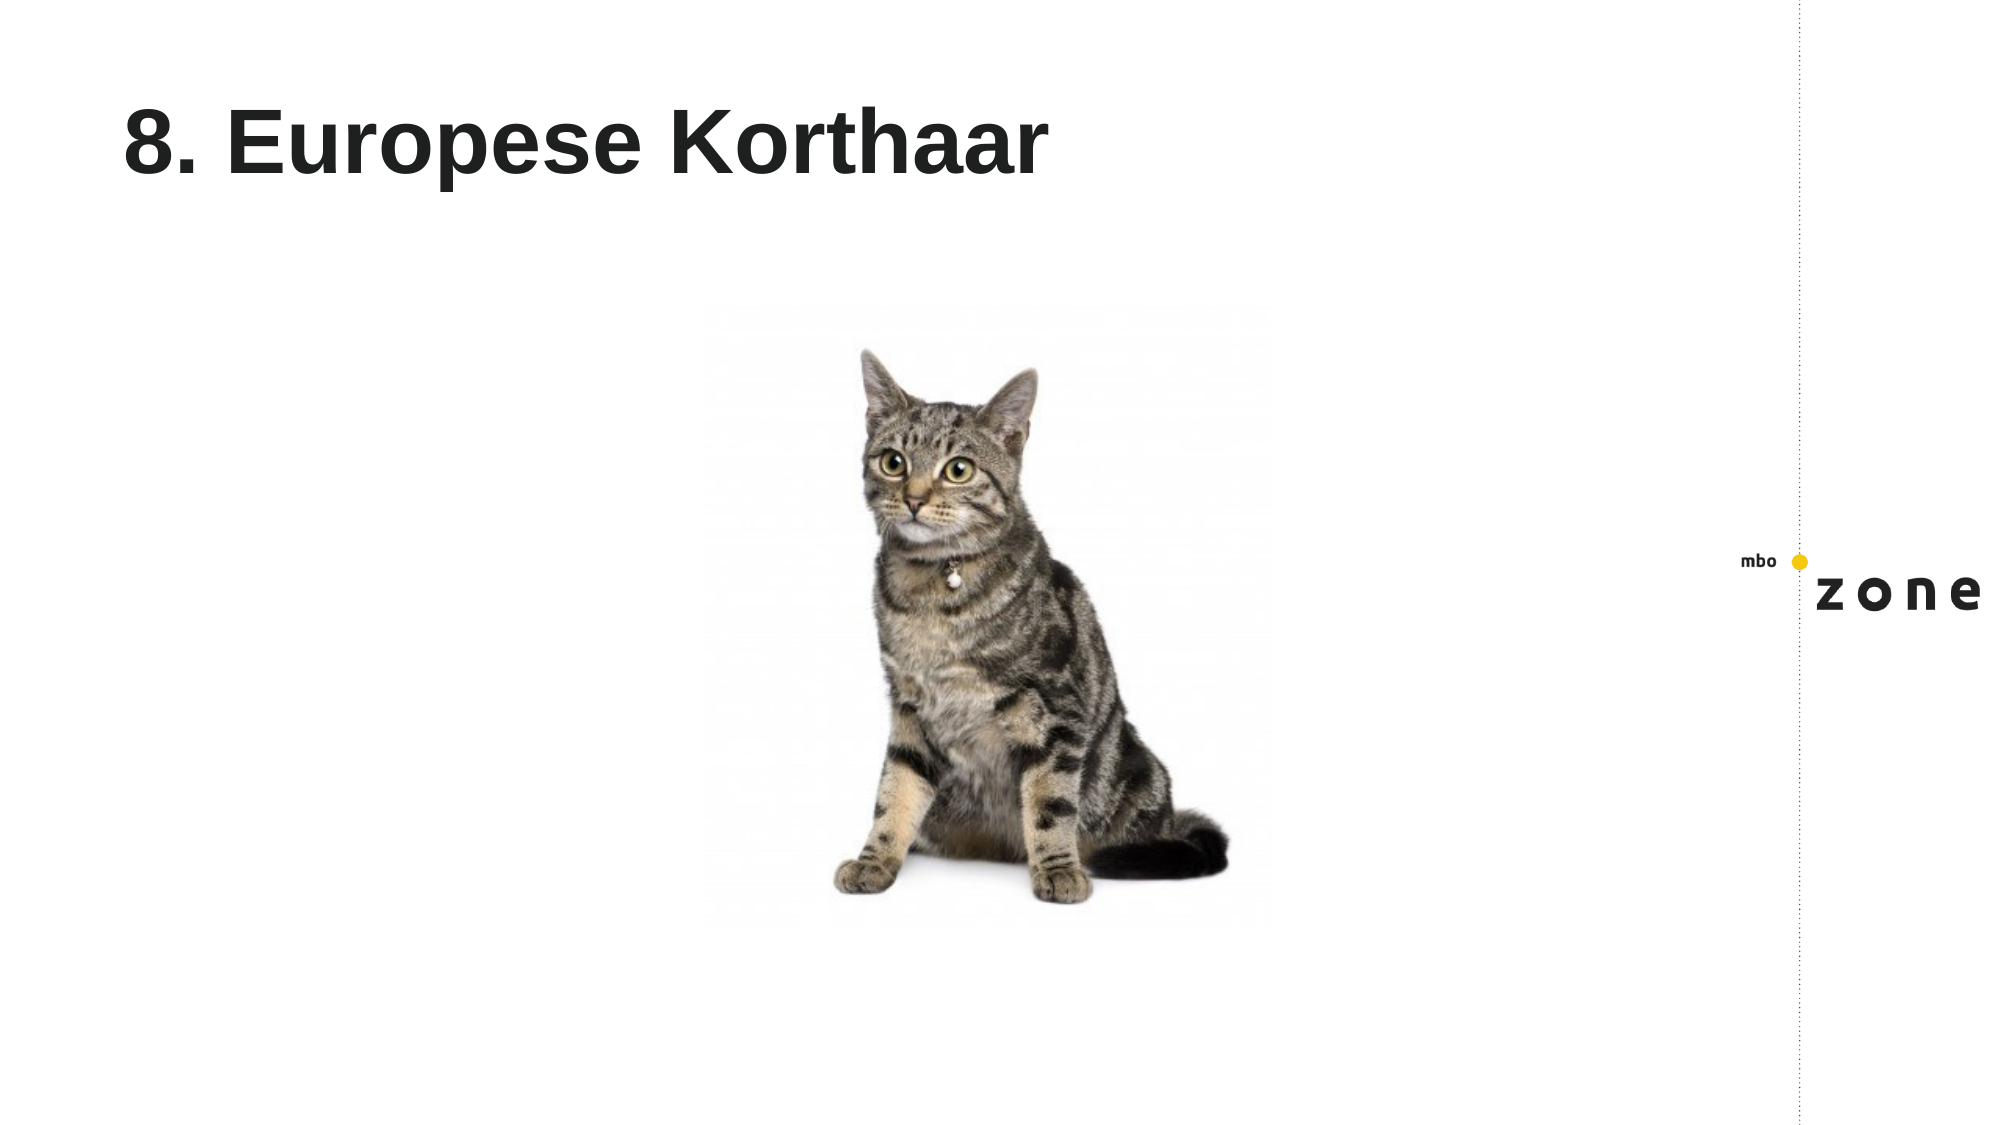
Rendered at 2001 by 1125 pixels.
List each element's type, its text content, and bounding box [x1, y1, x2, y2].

picture [704, 302, 1272, 928]
title 8. Europese Korthaar [124, 94, 1607, 272]
picture [1596, 0, 2001, 1125]
